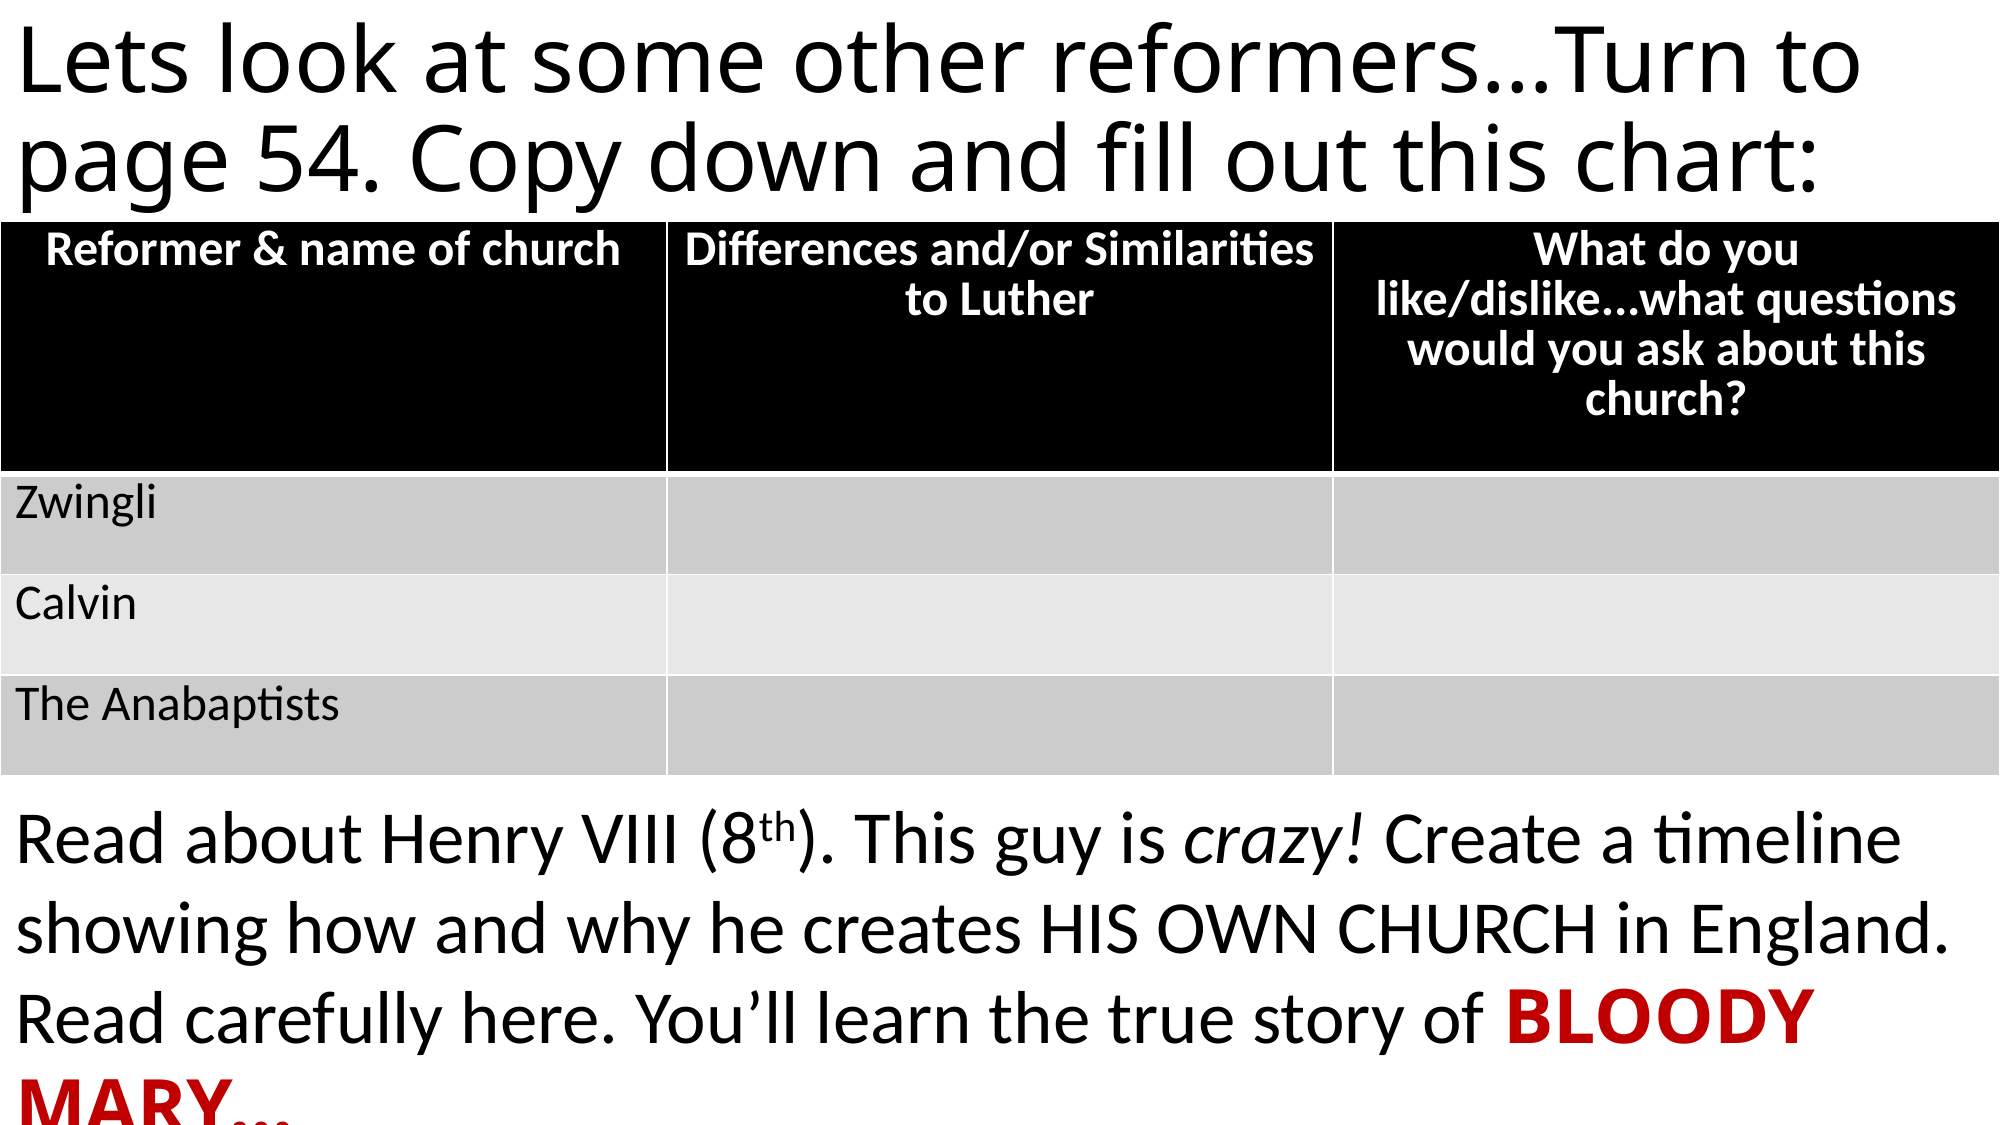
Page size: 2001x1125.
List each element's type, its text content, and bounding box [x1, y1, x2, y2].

table_cell Zwingli [1, 477, 666, 574]
text_box Read about Henry VIII (8th). This guy is crazy! Create a timeline showing how and why he creates HIS OWN CHURCH in England. Read carefully here. You’ll learn the true story of BLOODY MARY… [0, 781, 2000, 1125]
table_cell [1334, 676, 1999, 775]
table_cell [1334, 477, 1999, 574]
table_cell [668, 477, 1332, 574]
table_cell [668, 575, 1332, 674]
title Lets look at some other reformers…Turn to page 54. Copy down and fill out this chart: [0, 3, 2000, 220]
table_cell The Anabaptists [1, 676, 666, 775]
table_cell [1334, 575, 1999, 674]
table_header Differences and/or Similarities to Luther [668, 222, 1332, 471]
table_header What do you like/dislike...what questions would you ask about this church? [1334, 222, 1999, 471]
table_header Reformer & name of church [1, 222, 666, 471]
table_cell Calvin [1, 575, 666, 674]
table_cell [668, 676, 1332, 775]
